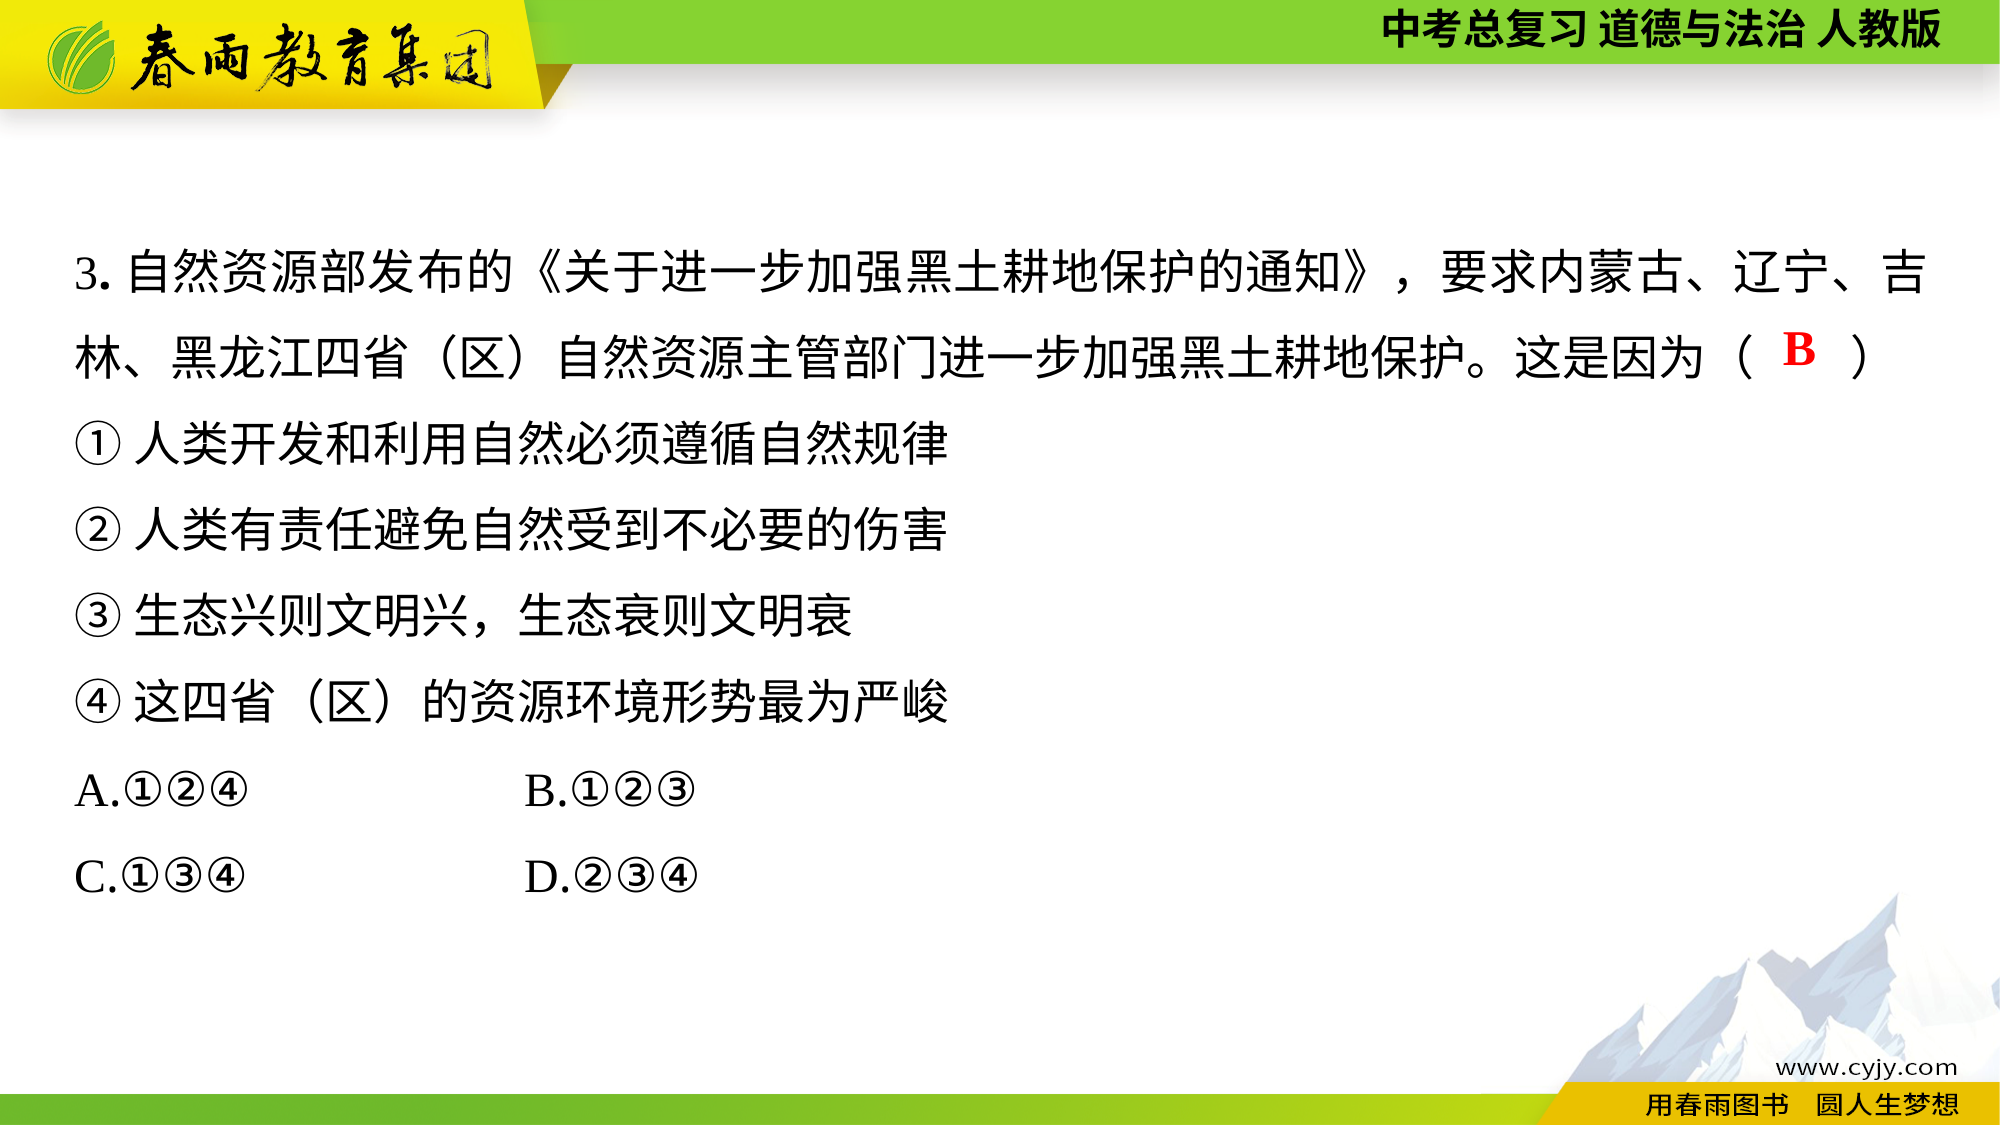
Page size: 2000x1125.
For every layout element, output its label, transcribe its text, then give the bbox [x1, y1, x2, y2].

list 3.自然资源部发布的《关于进一步加强黑土耕地保护的通知》，要求内蒙古、辽宁、吉林、黑龙江四省（区）自然资源主管部门进一步加强黑土耕地保护。这是因为（ ） ①人类开发和利用自然必须遵循自然规律 ②人类有责任避免自然受到不必要的伤害 ③生态兴则文明兴，生态衰则文明衰 ④这四省（区）的资源环境形势最为严峻 A.①②④ B.①②③ C.①③④ D.②③④ [59, 204, 1944, 917]
picture [0, 0, 2000, 1125]
text_box B [1768, 308, 1832, 383]
